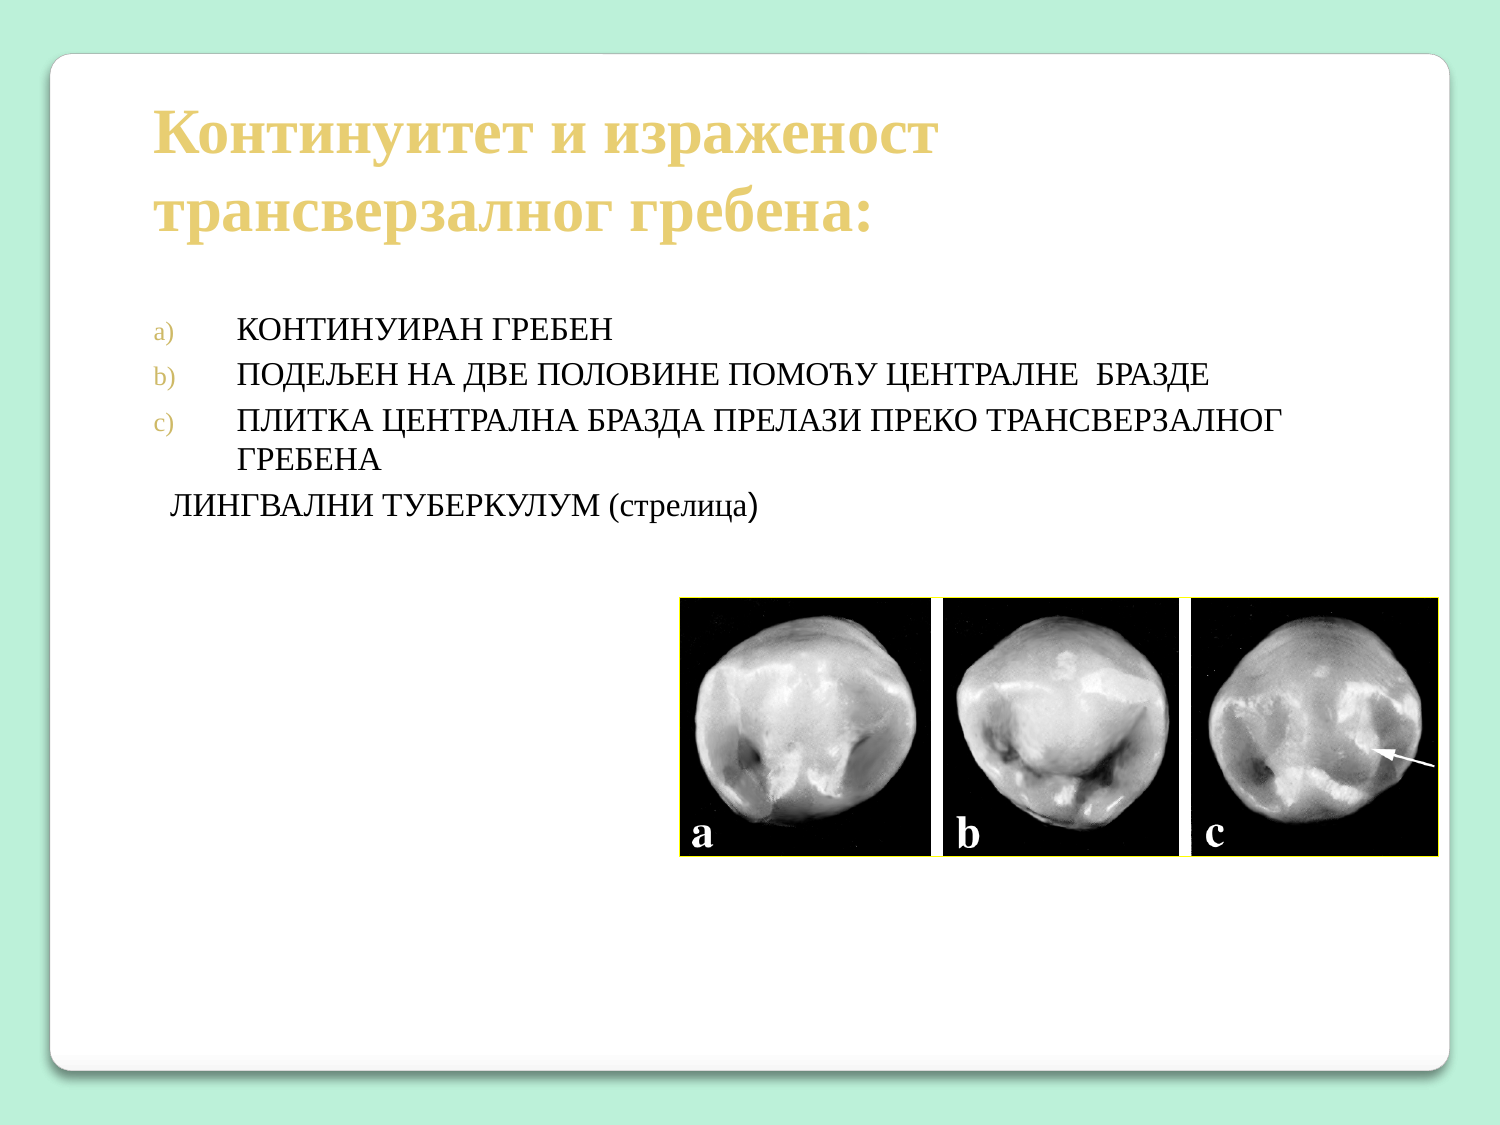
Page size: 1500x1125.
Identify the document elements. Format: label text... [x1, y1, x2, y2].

list КОНТИНУИРАН ГРЕБЕН ПОДЕЉЕН НА ДВЕ ПОЛОВИНЕ ПОМОЋУ ЦЕНТРАЛНЕ БРАЗДЕ ПЛИТКА ЦЕНТРАЛНА БРАЗДА ПРЕЛАЗИ ПРЕКО ТРАНСВЕРЗАЛНОГ ГРЕБЕНА ЛИНГВАЛНИ ТУБЕРКУЛУМ (стрелица) [142, 301, 1375, 882]
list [678, 597, 1439, 857]
title Континуитет и израженост трансверзалног гребена: [142, 71, 1382, 250]
